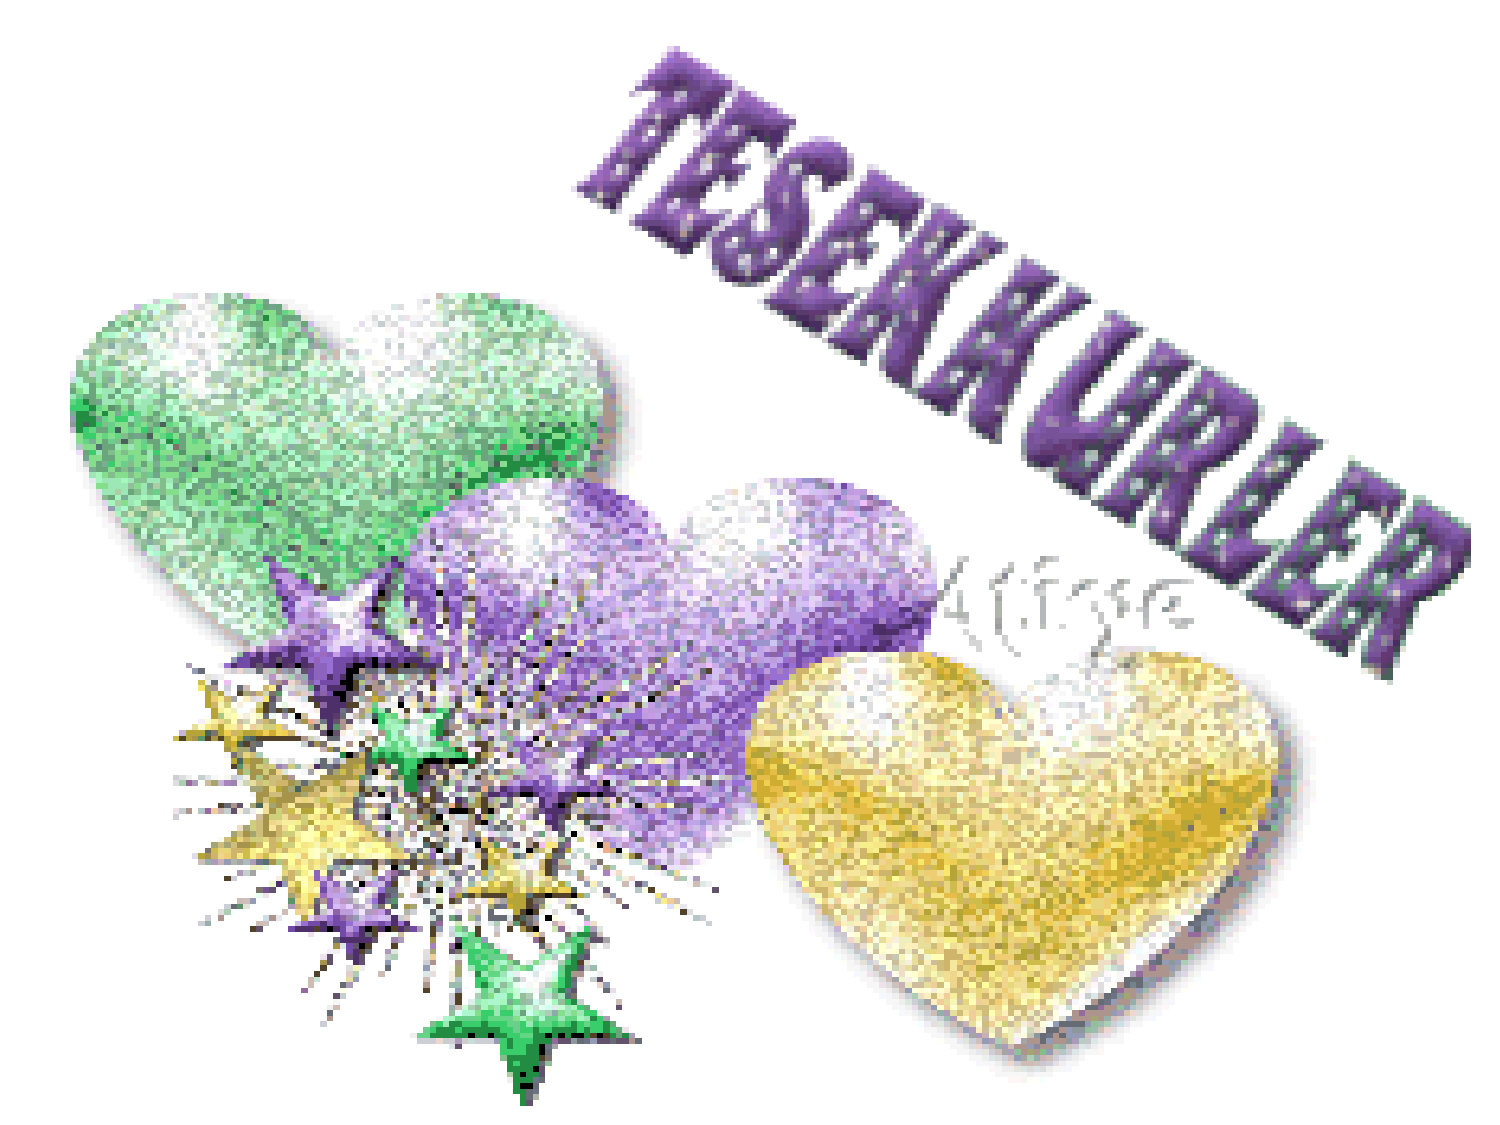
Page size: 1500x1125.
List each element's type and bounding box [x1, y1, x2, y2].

list [64, 30, 1471, 1107]
